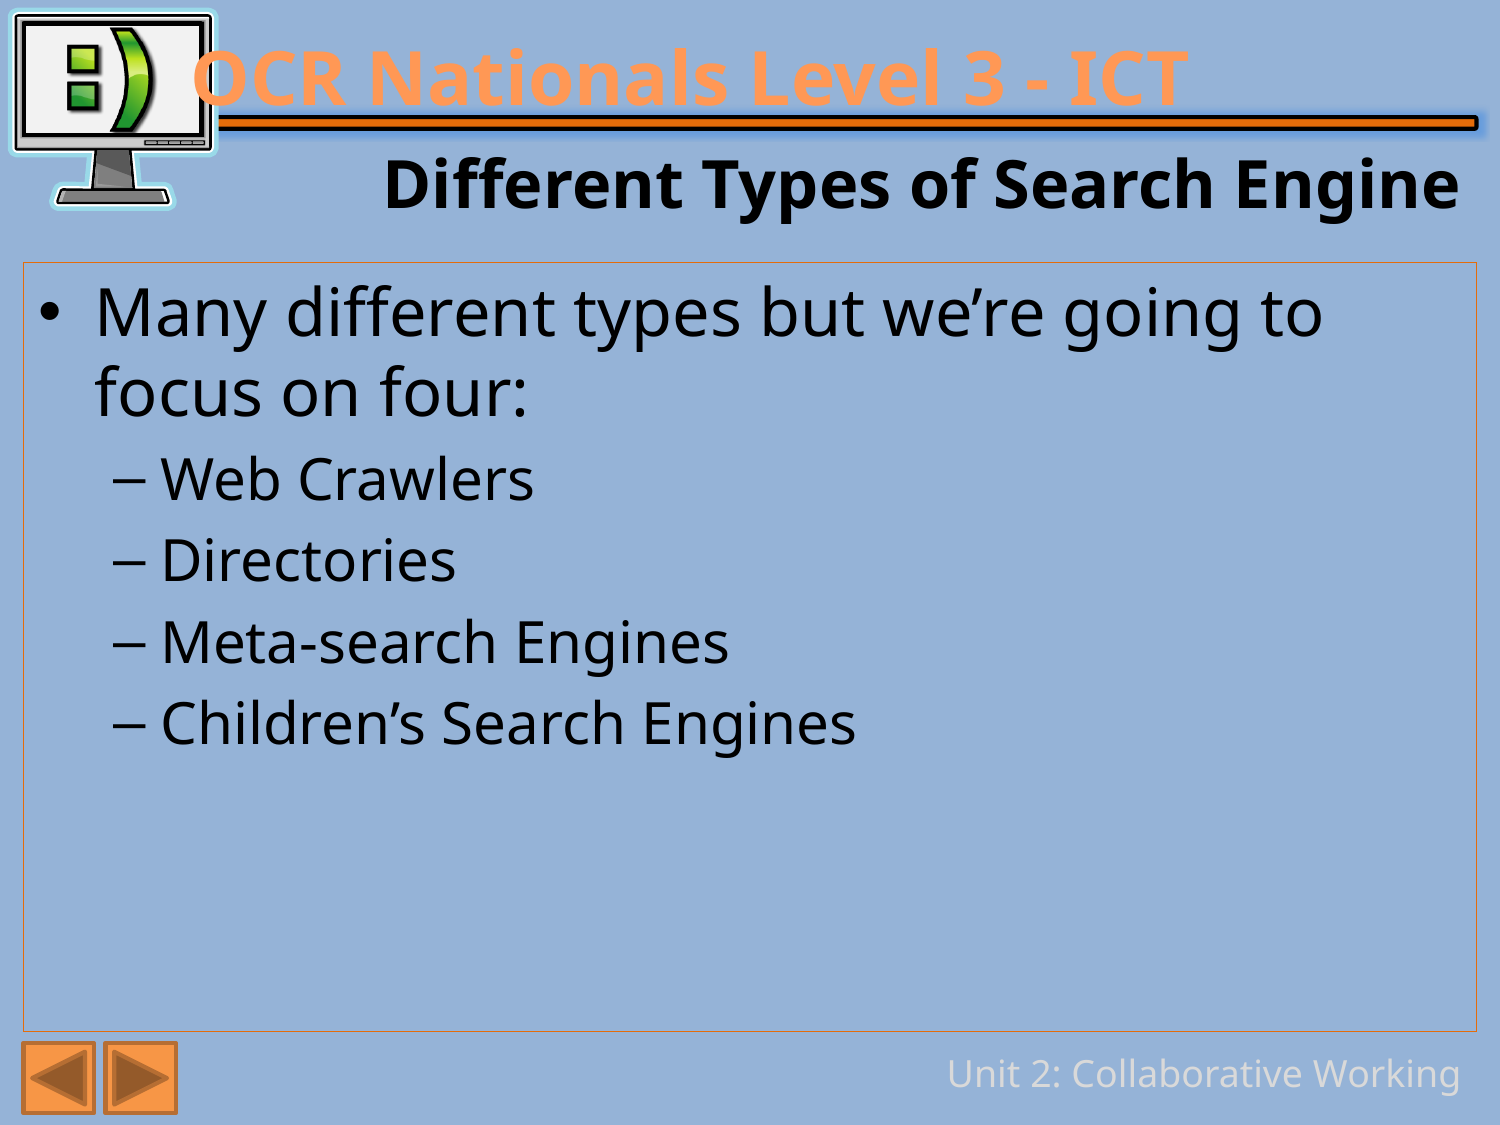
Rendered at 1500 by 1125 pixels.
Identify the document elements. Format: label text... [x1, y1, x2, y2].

title Different Types of Search Engine [187, 117, 1477, 247]
picture [48, 21, 172, 139]
list Many different types but we’re going to focus on four: Web Crawlers Directories Meta-search Engines Children’s Search Engines [23, 262, 1477, 1032]
